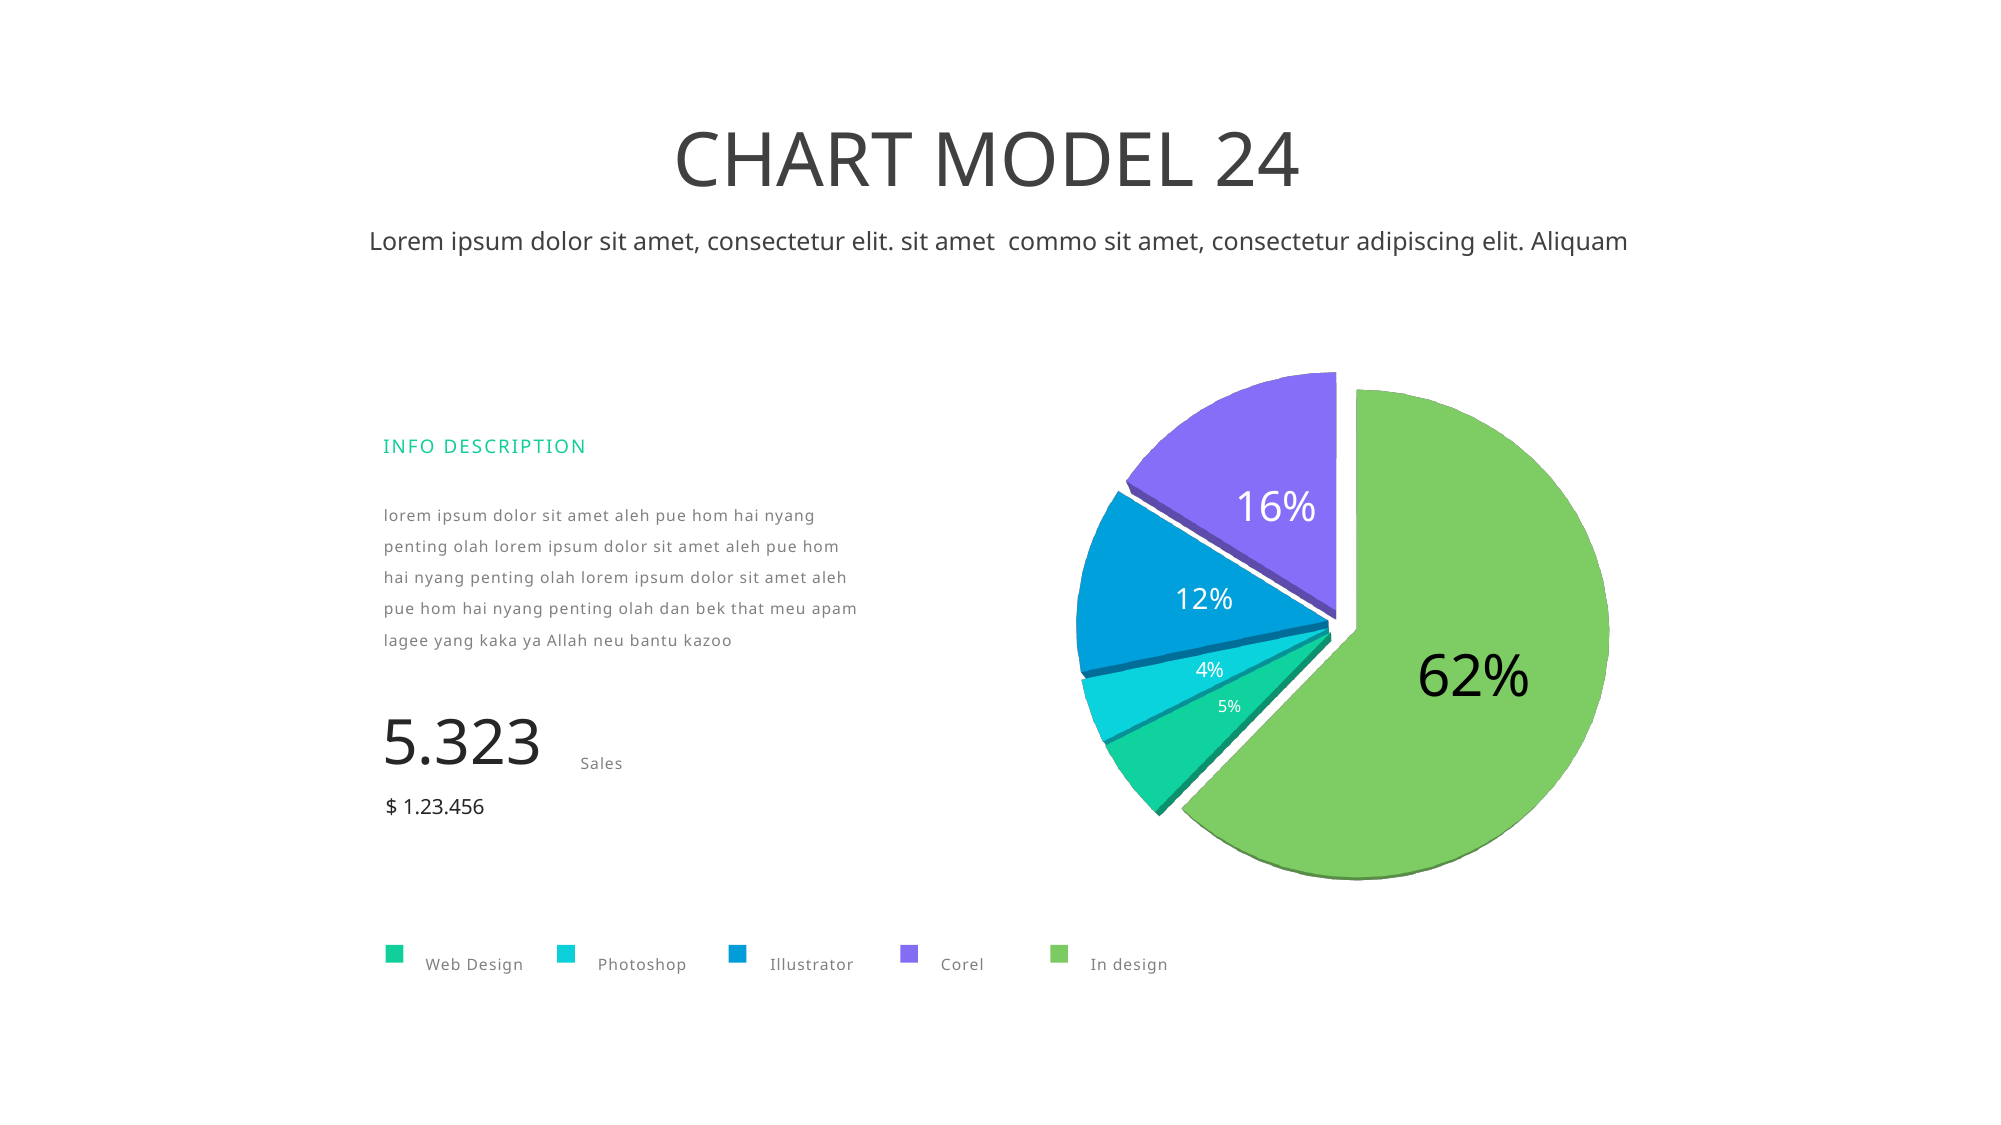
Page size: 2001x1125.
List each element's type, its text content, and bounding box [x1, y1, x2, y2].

text_box [1050, 944, 1068, 963]
text_box [385, 944, 404, 963]
text_box [728, 944, 747, 963]
text_box Lorem ipsum dolor sit amet, consectetur elit. sit amet commo sit amet, consectetur adipiscing elit. Aliquam [341, 202, 1659, 263]
text_box Corel [936, 938, 1063, 978]
text_box $ 1.23.456 [381, 789, 562, 823]
text_box Photoshop [593, 938, 720, 978]
text_box [557, 944, 575, 963]
text_box Illustrator [766, 938, 893, 978]
text_box CHART MODEL 24 [506, 66, 1469, 202]
text_box Sales [576, 739, 703, 777]
chart [1067, 365, 1619, 896]
text_box 5.323 [378, 698, 583, 782]
text_box lorem ipsum dolor sit amet aleh pue hom hai nyang penting olah lorem ipsum dolor sit amet aleh pue hom hai nyang penting olah lorem ipsum dolor sit amet aleh pue hom hai nyang penting olah dan bek that meu apam lagee yang kaka ya Allah neu bantu kazoo [379, 488, 875, 654]
text_box [900, 944, 918, 963]
text_box In design [1086, 938, 1213, 978]
text_box Web Design [421, 938, 548, 978]
text_box Info Description [379, 426, 728, 462]
